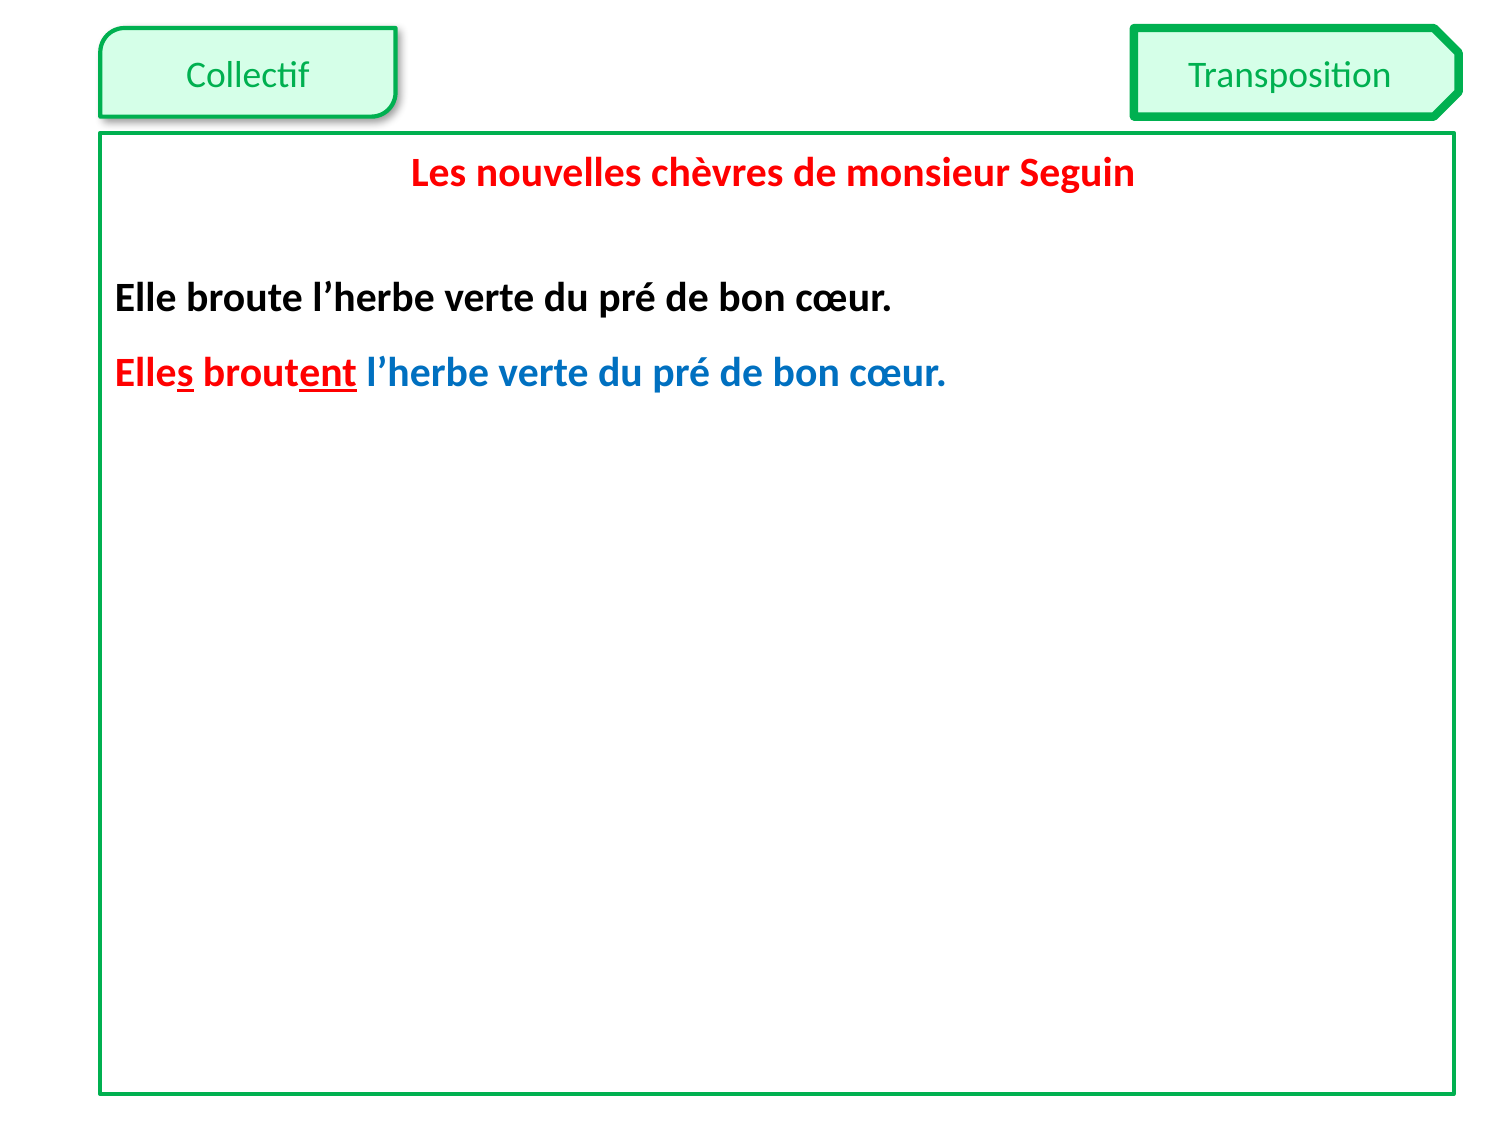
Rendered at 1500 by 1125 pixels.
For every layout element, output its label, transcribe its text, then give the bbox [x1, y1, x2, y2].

text_box Les nouvelles chèvres de monsieur Seguin Elle broute l’herbe verte du pré de bon cœur. Elles broutent l’herbe verte du pré de bon cœur. [100, 137, 1447, 402]
